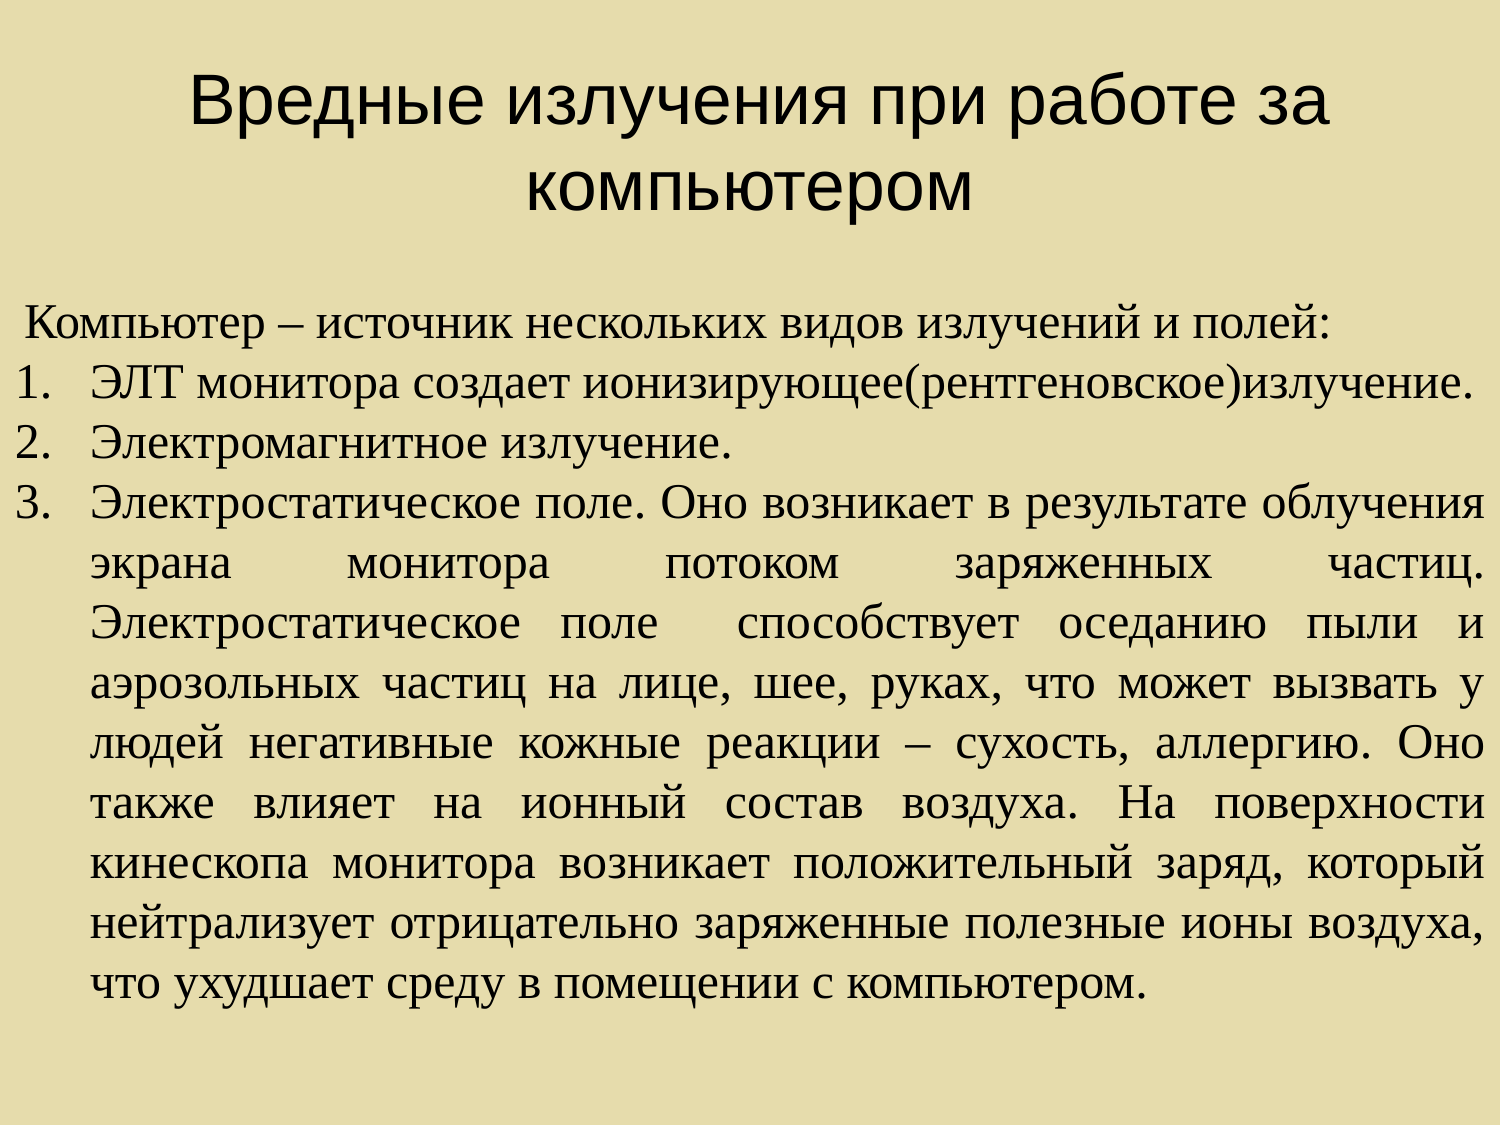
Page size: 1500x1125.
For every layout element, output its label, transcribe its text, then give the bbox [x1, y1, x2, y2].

title Вредные излучения при работе за компьютером [75, 45, 1425, 233]
text_box Компьютер – источник нескольких видов излучений и полей: ЭЛТ монитора создает ионизирующее(рентгеновское)излучение. Электромагнитное излучение. Электростатическое поле. Оно возникает в результате облучения экрана монитора потоком заряженных частиц. Электростатическое поле способствует оседанию пыли и аэрозольных частиц на лице, шее, руках, что может вызвать у людей негативные кожные реакции – сухость, аллергию. Оно также влияет на ионный состав воздуха. На поверхности кинескопа монитора возникает положительный заряд, который нейтрализует отрицательно заряженные полезные ионы воздуха, что ухудшает среду в помещении с компьютером. [0, 281, 1500, 1016]
